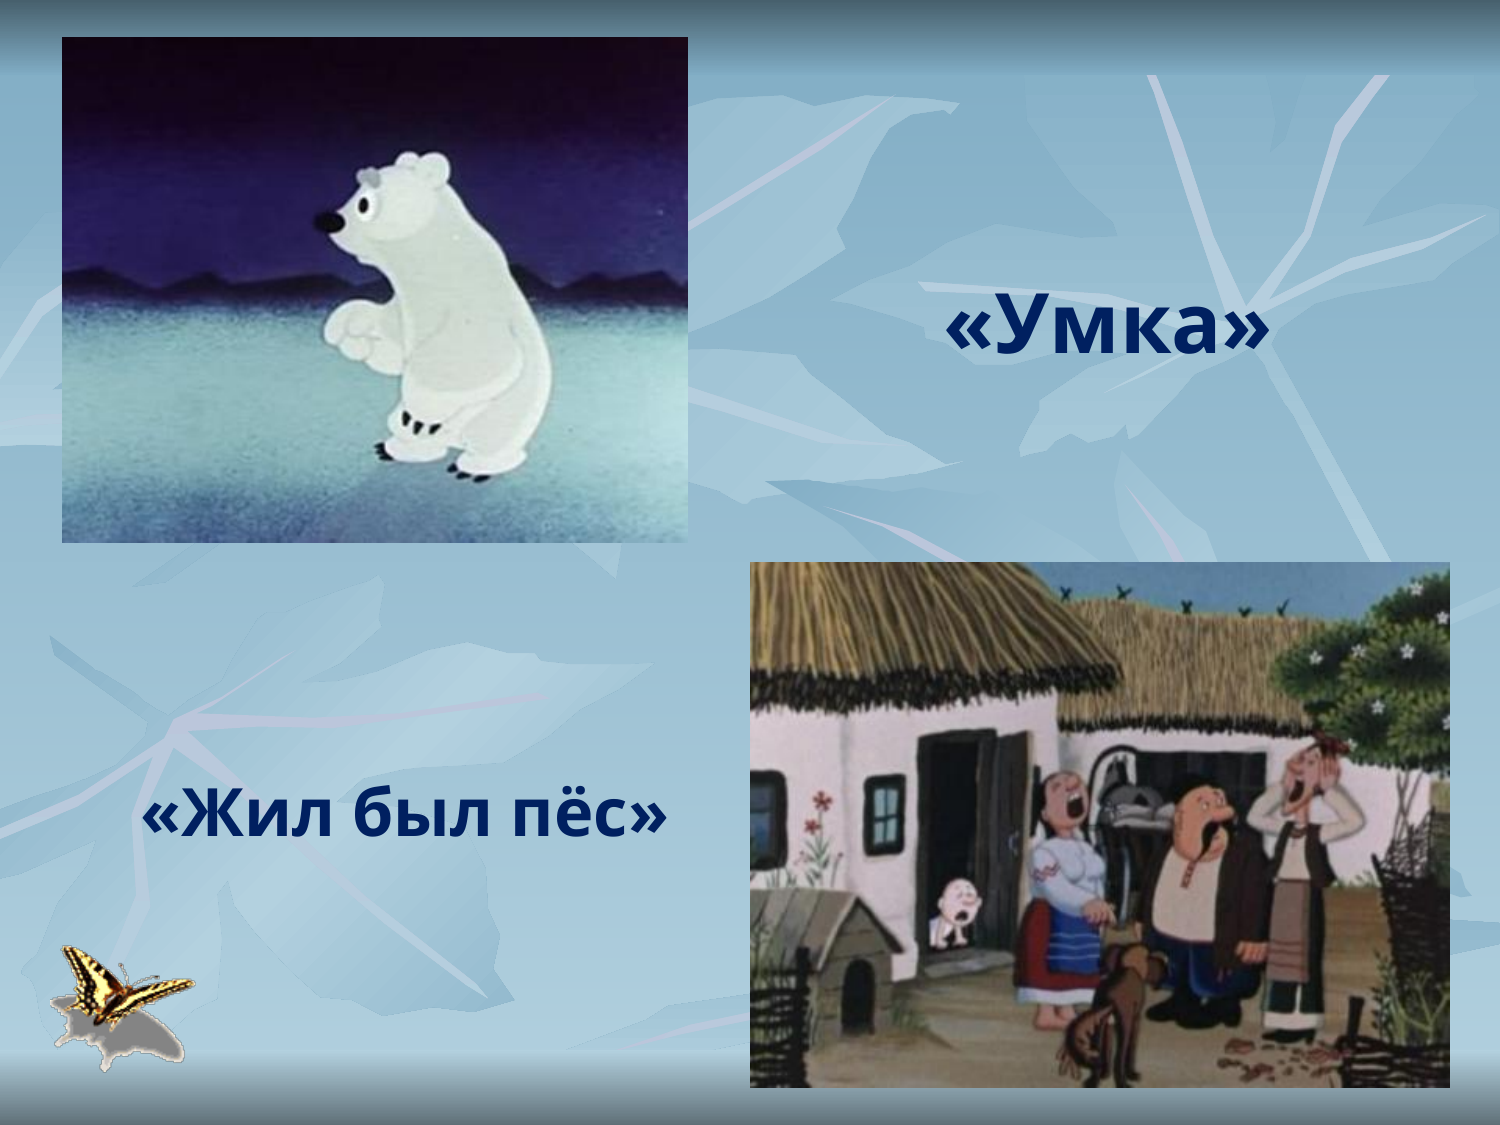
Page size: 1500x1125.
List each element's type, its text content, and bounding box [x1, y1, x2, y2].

picture [49, 924, 207, 1082]
list «Умка» [762, 262, 1426, 560]
picture [749, 562, 1451, 1088]
picture [62, 37, 688, 543]
list «Жил был пёс» [24, 762, 726, 876]
